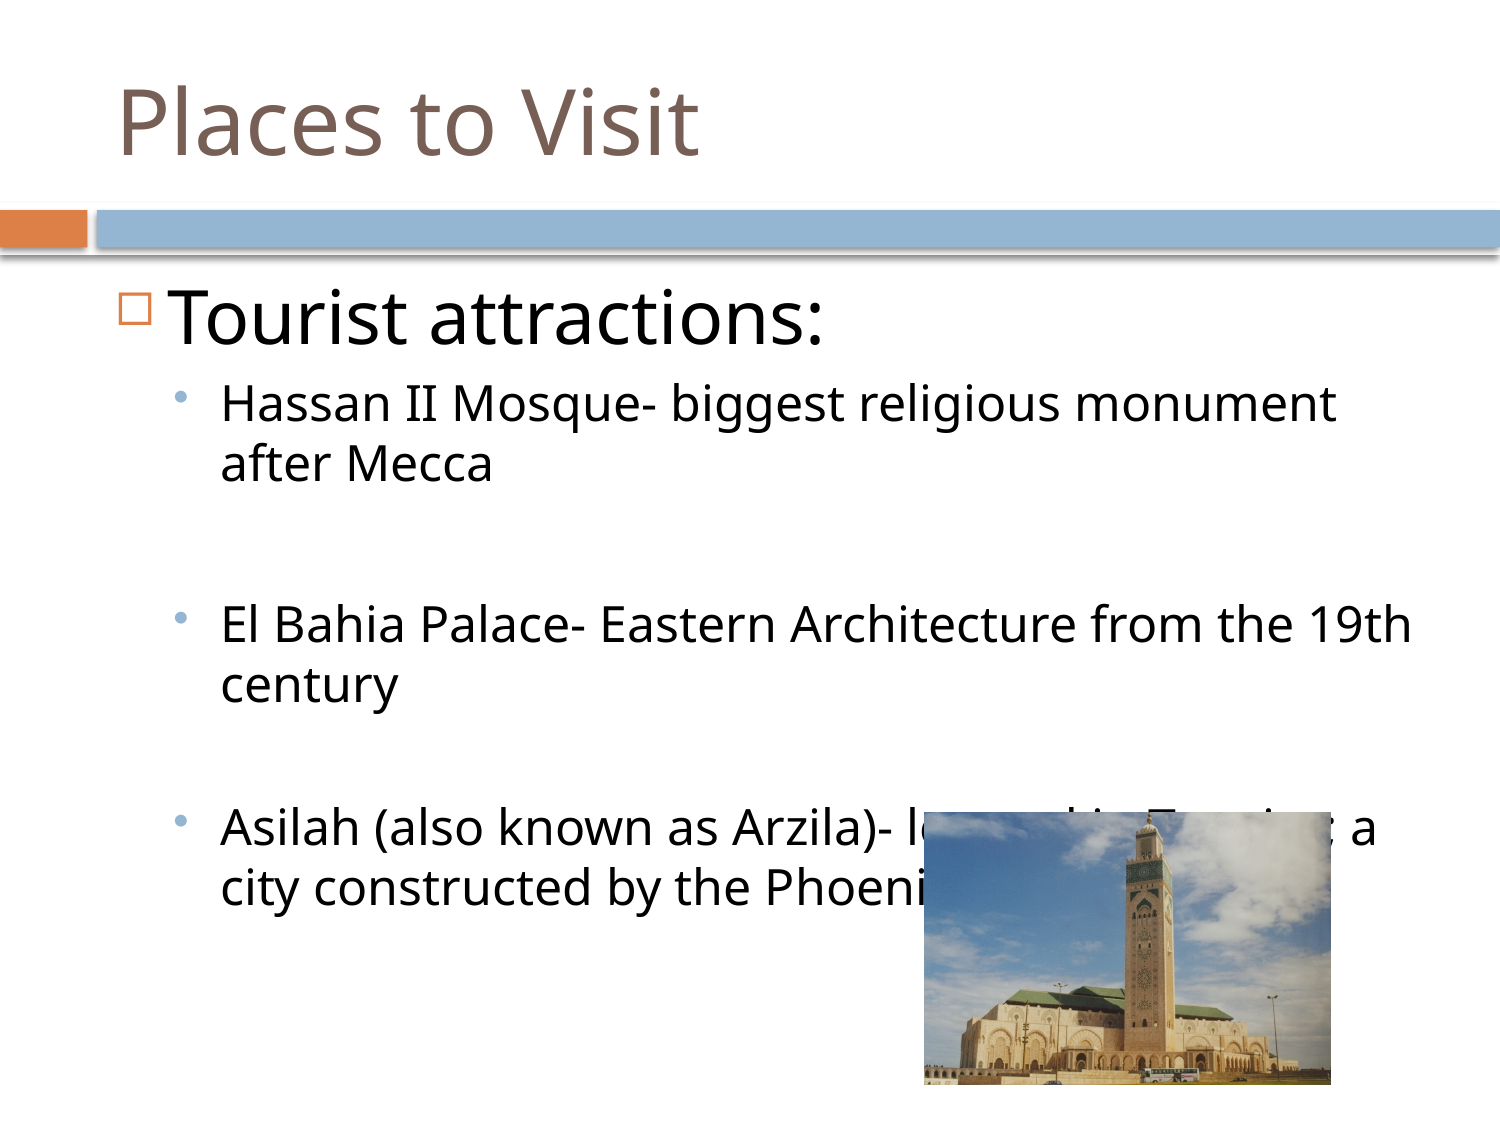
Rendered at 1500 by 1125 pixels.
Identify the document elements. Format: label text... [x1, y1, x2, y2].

picture [924, 812, 1332, 1086]
list Tourist attractions: Hassan II Mosque- biggest religious monument after Mecca El Bahia Palace- Eastern Architecture from the 19th century Asilah (also known as Arzila)- located in Tangier; a city constructed by the Phoenicians [100, 262, 1438, 1000]
title Places to Visit [100, 37, 1438, 200]
